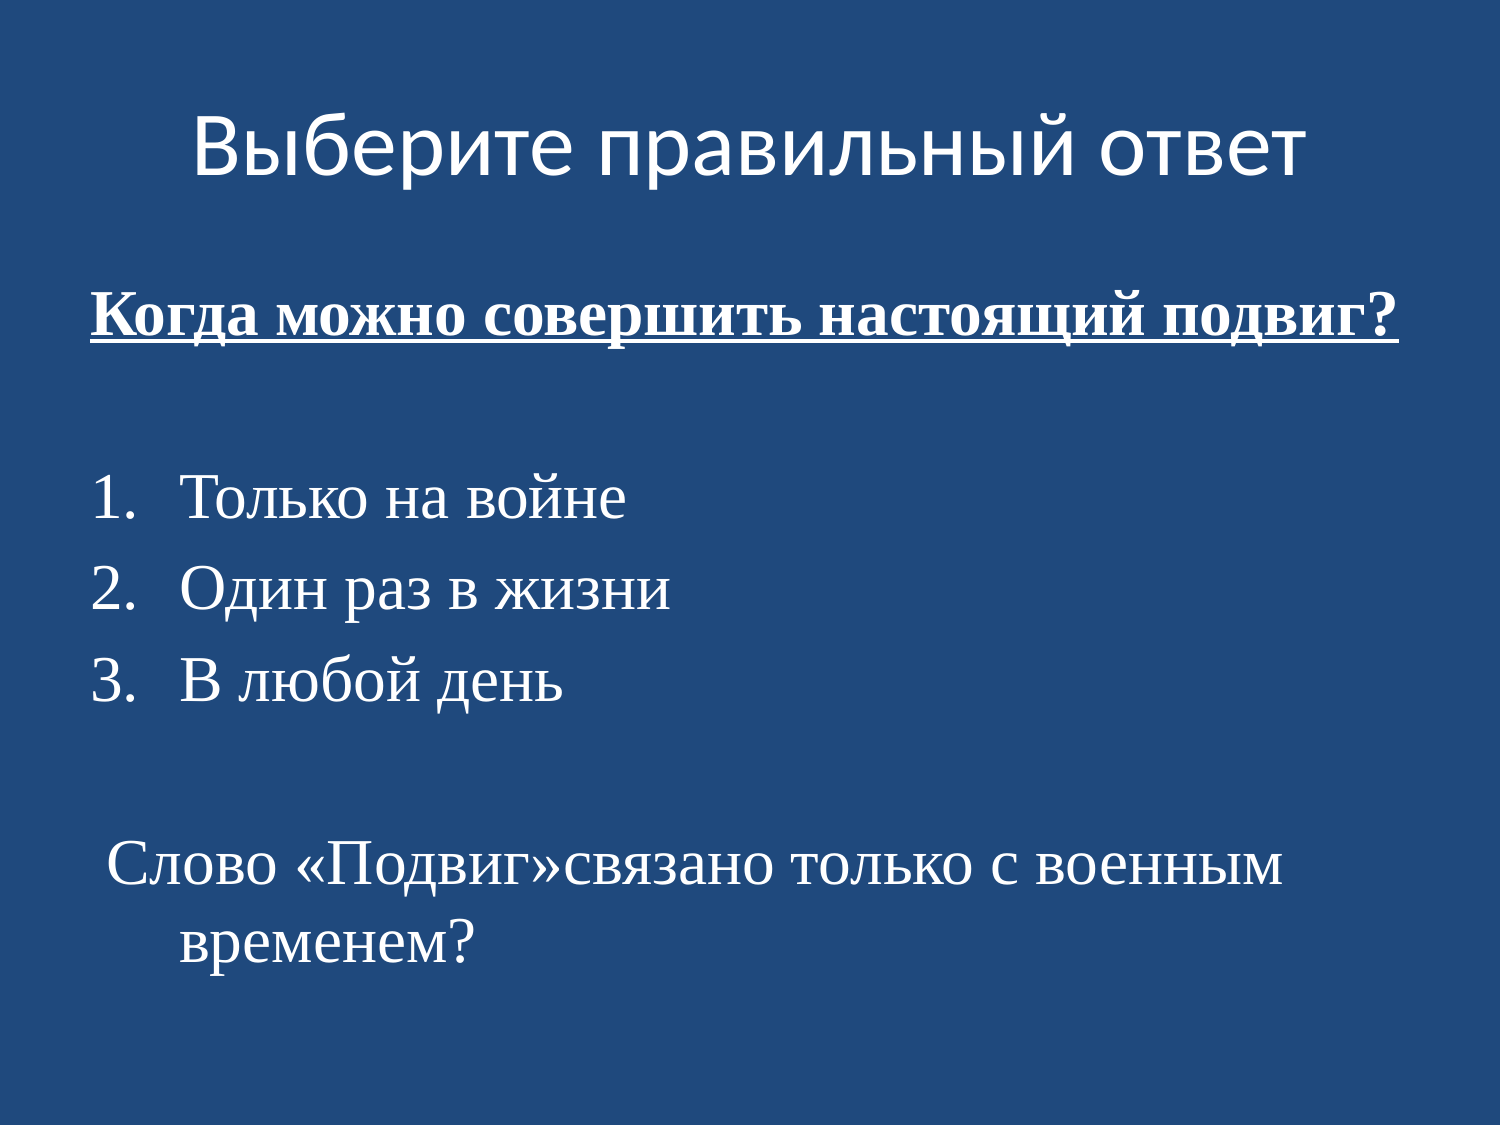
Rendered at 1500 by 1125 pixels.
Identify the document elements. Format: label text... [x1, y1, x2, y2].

title Выберите правильный ответ [75, 45, 1425, 233]
list Когда можно совершить настоящий подвиг? Только на войне Один раз в жизни В любой день Слово «Подвиг»связано только с военным временем? [75, 262, 1425, 1005]
